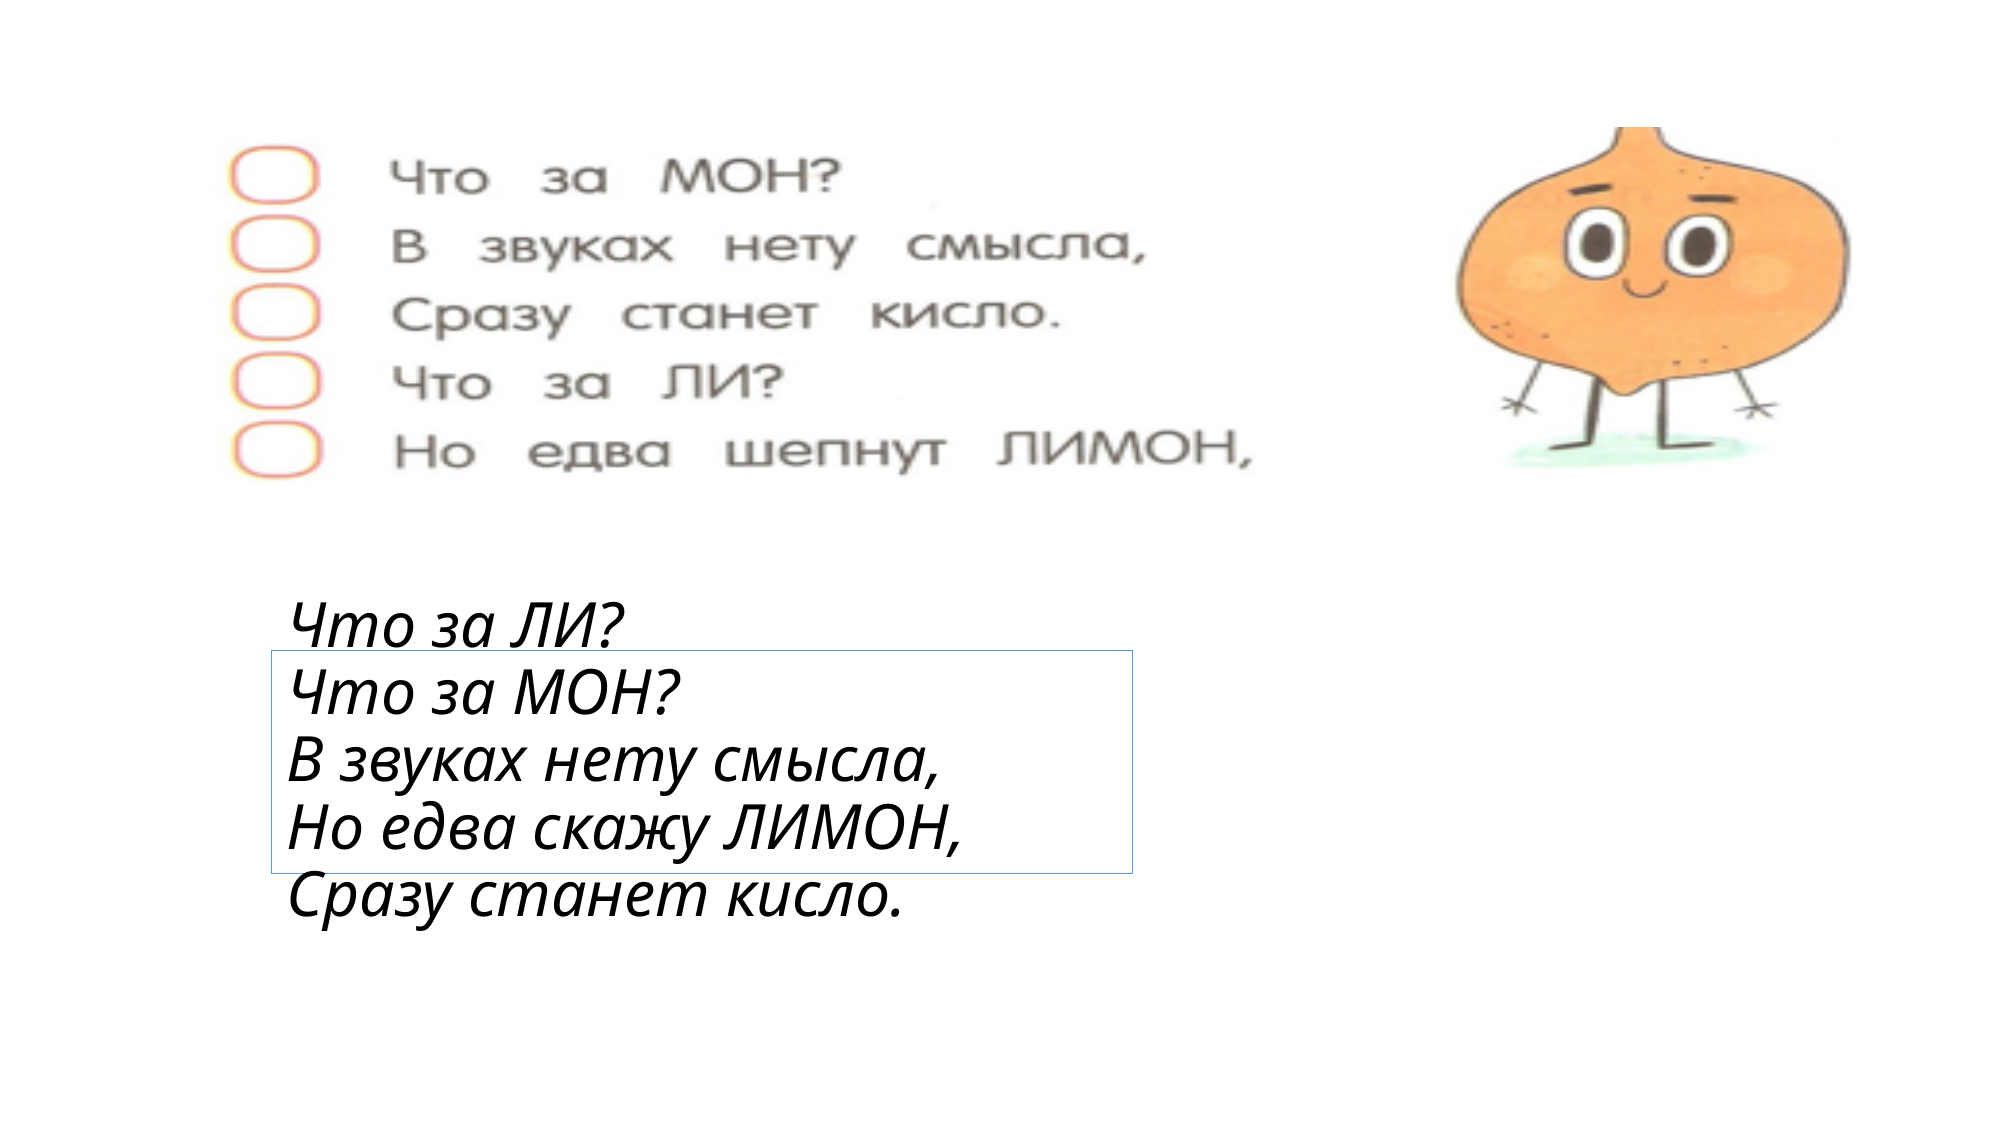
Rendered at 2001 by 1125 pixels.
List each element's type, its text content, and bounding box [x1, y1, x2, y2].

text_box Что за ЛИ? Что за МОН? В звуках нету смысла, Но едва скажу ЛИМОН, Сразу станет кисло. [271, 650, 1133, 874]
picture [202, 127, 1913, 488]
